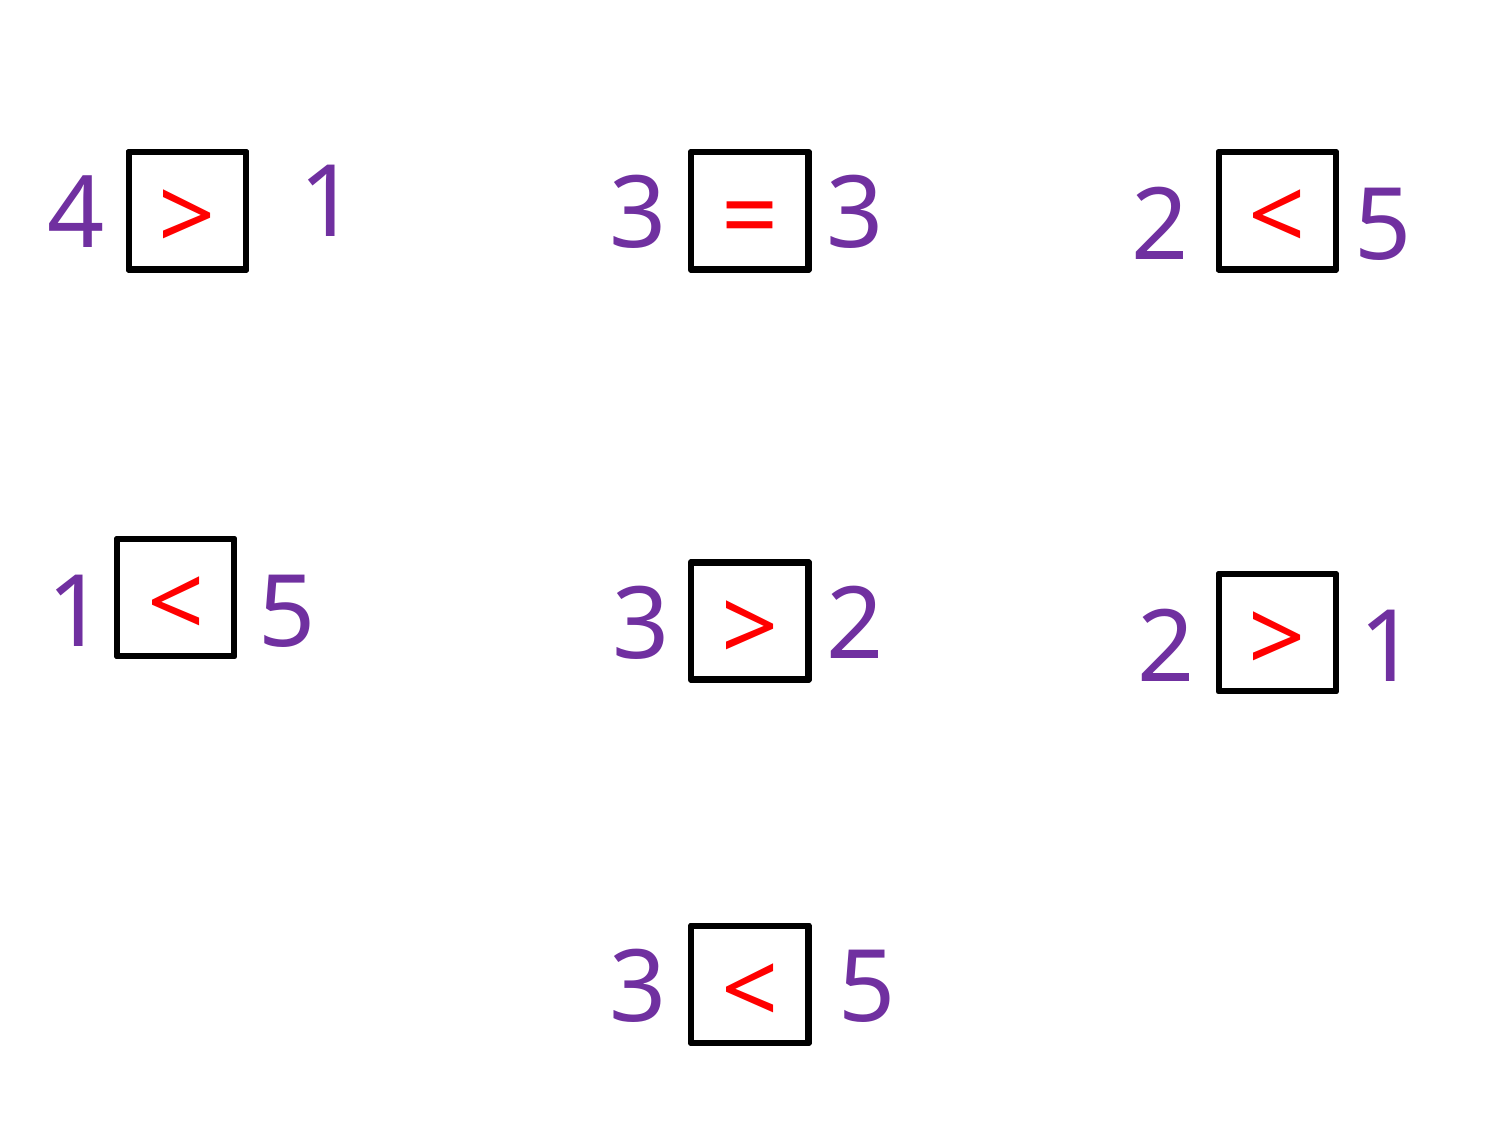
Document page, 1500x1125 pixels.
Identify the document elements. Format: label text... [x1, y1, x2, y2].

text_box 1 [257, 128, 399, 264]
text_box > [1217, 572, 1338, 693]
text_box < [115, 537, 236, 658]
text_box 1 [23, 539, 129, 674]
text_box = [689, 150, 811, 272]
text_box 2 [1078, 152, 1243, 288]
text_box 2 [1089, 574, 1243, 709]
text_box 1 [1335, 574, 1442, 709]
text_box < [1217, 150, 1338, 272]
text_box 3 [773, 140, 938, 276]
text_box 5 [234, 539, 340, 674]
text_box < [689, 924, 811, 1045]
text_box 4 [23, 140, 129, 276]
text_box 3 [585, 140, 692, 276]
text_box 5 [1312, 152, 1454, 288]
text_box 5 [808, 914, 926, 1049]
text_box 3 [597, 550, 680, 686]
text_box 2 [808, 550, 903, 686]
text_box 3 [585, 914, 692, 1049]
text_box > [127, 150, 248, 272]
text_box > [689, 560, 811, 682]
